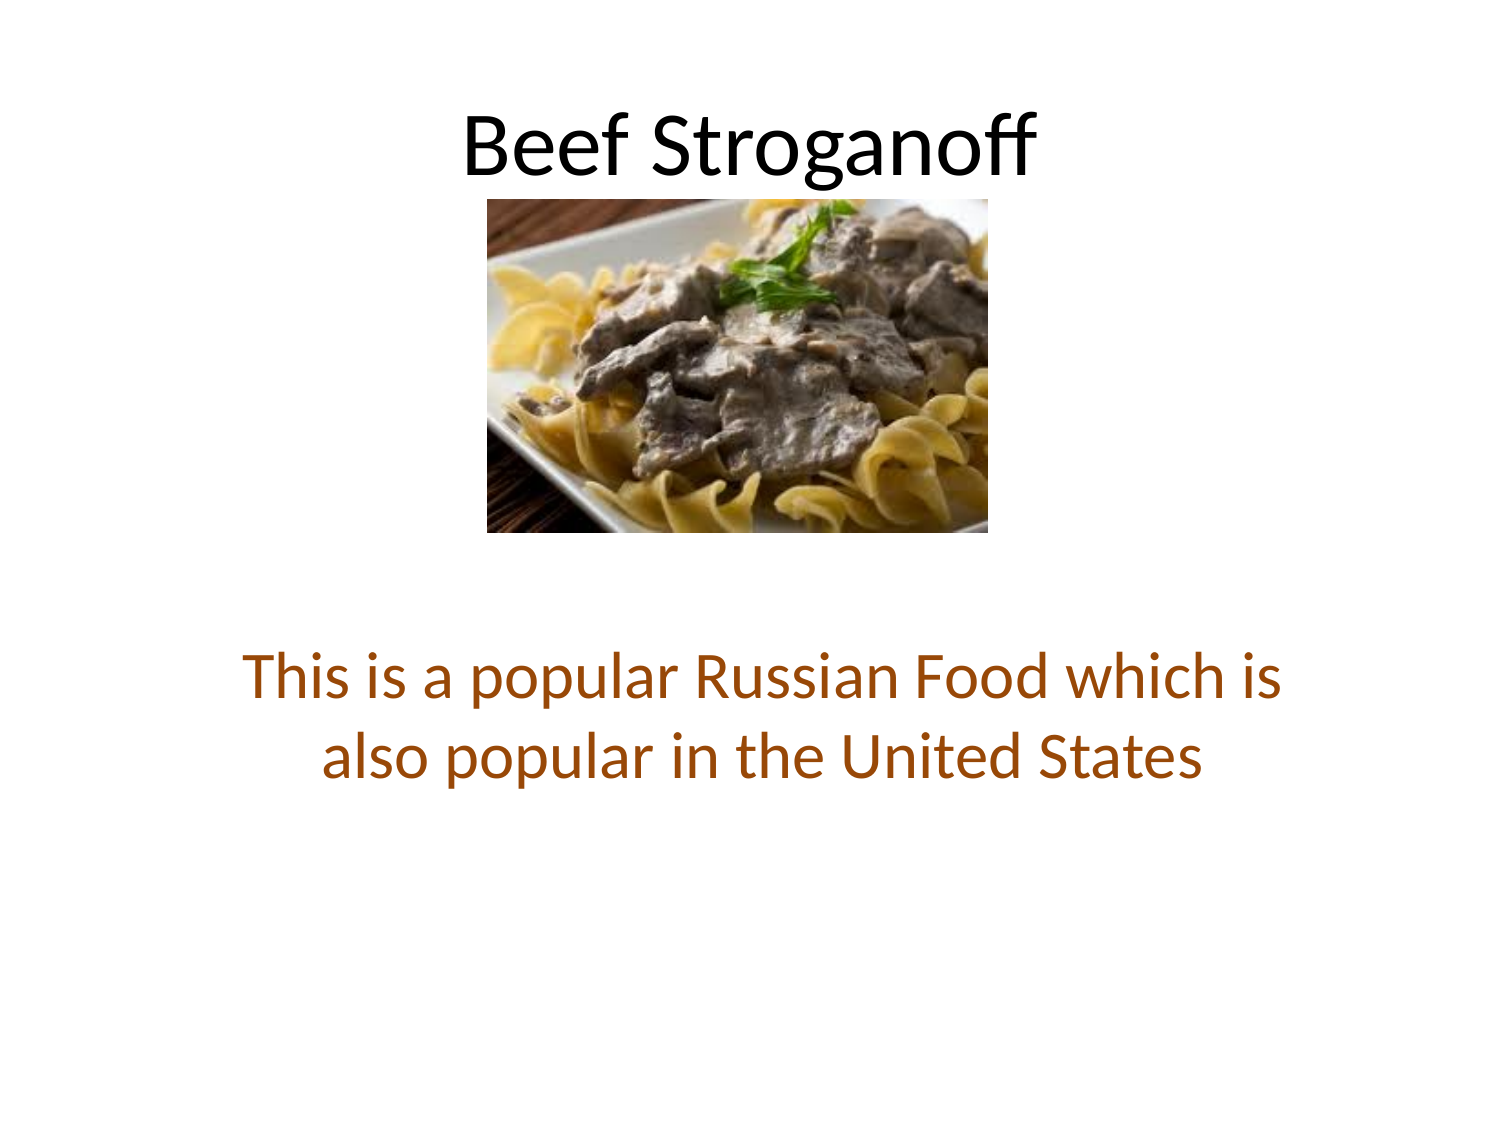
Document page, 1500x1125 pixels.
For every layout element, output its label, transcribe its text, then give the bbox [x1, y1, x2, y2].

text_box This is a popular Russian Food which is also popular in the United States [174, 624, 1350, 800]
picture [487, 199, 988, 533]
title Beef Stroganoff [75, 45, 1425, 233]
